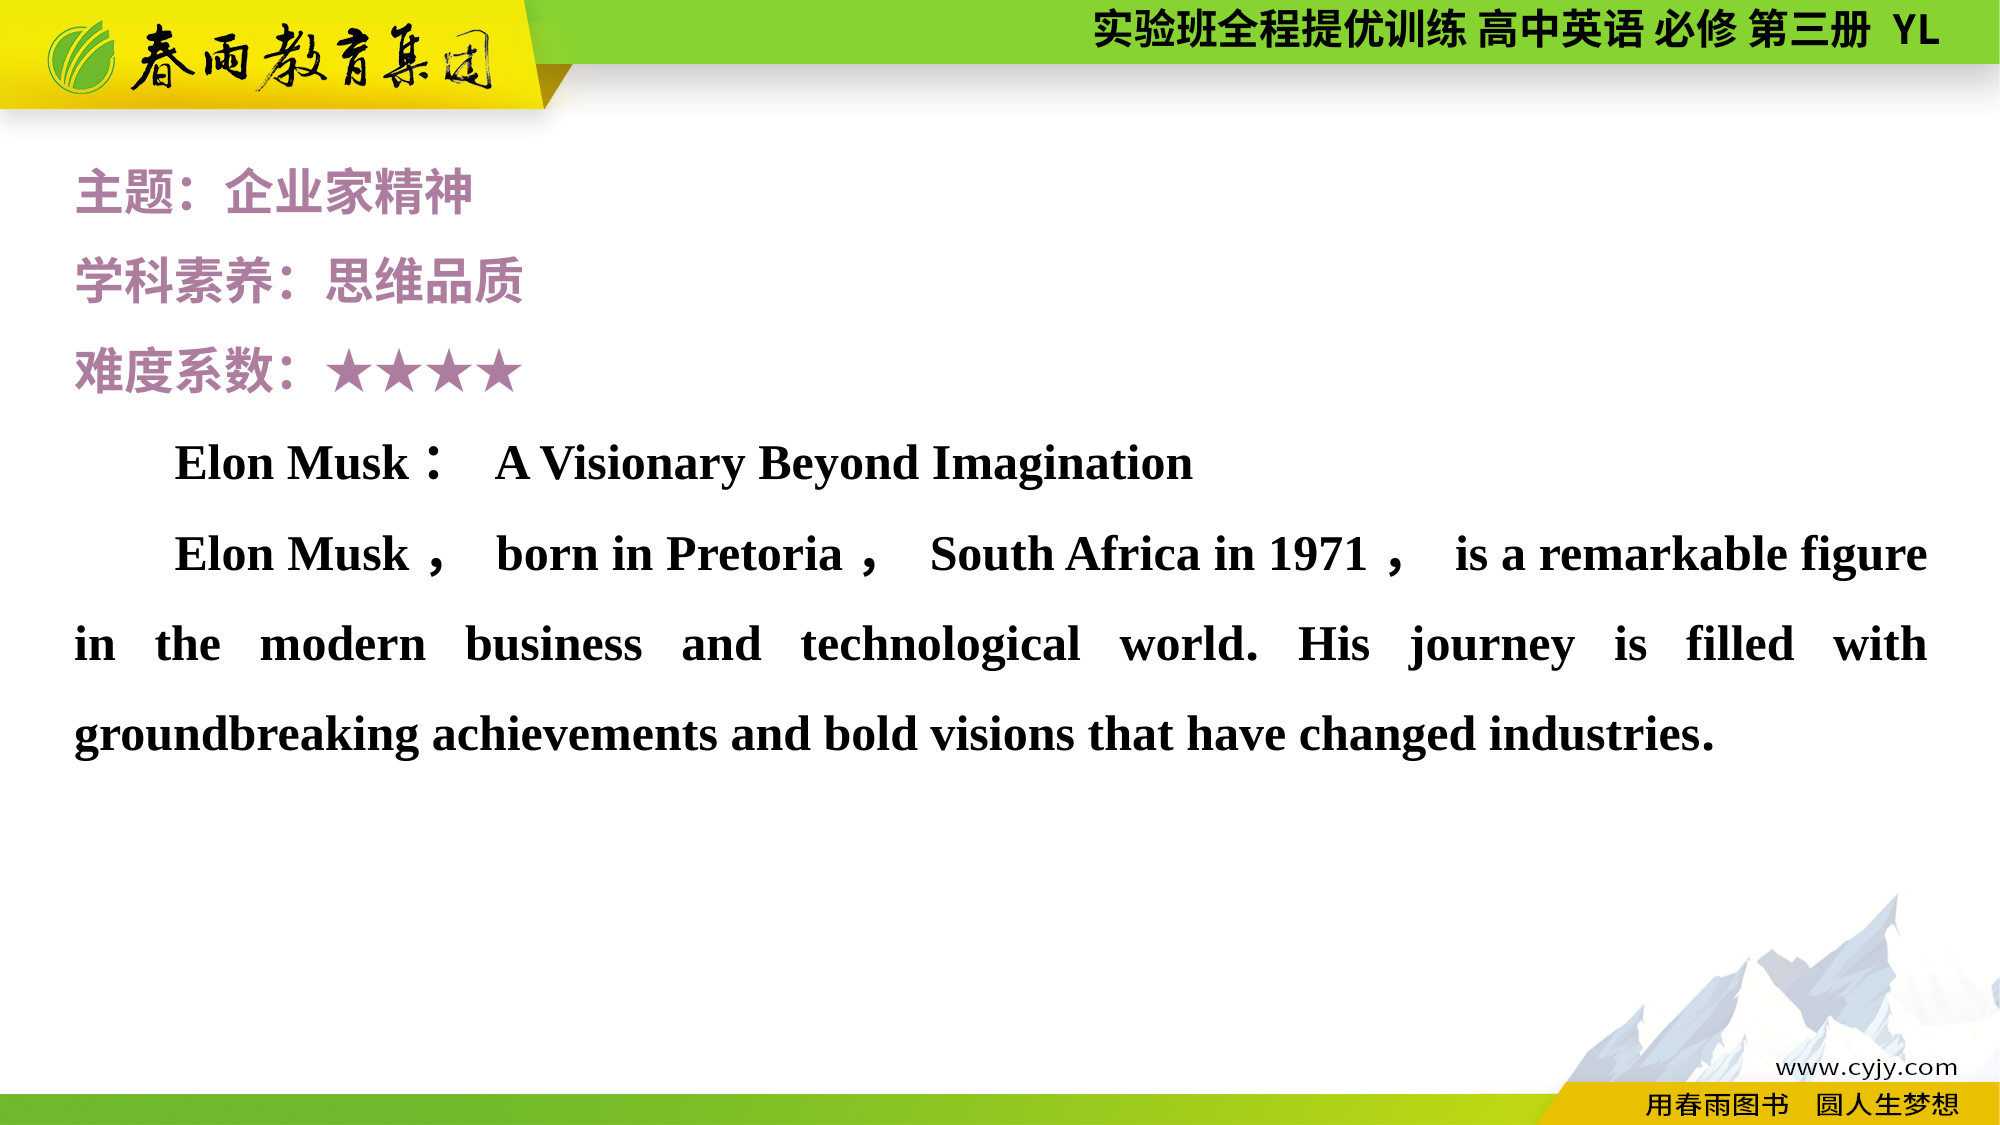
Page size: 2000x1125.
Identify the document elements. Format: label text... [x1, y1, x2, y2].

list 主题：企业家精神 学科素养：思维品质 难度系数：★★★★ Elon Musk： A Visionary Beyond Imagination Elon Musk， born in Pretoria， South Africa in 1971， is a remarkable figure in the modern business and technological world. His journey is filled with groundbreaking achievements and bold visions that have changed industries. [59, 122, 1944, 774]
picture [0, 0, 2000, 1125]
